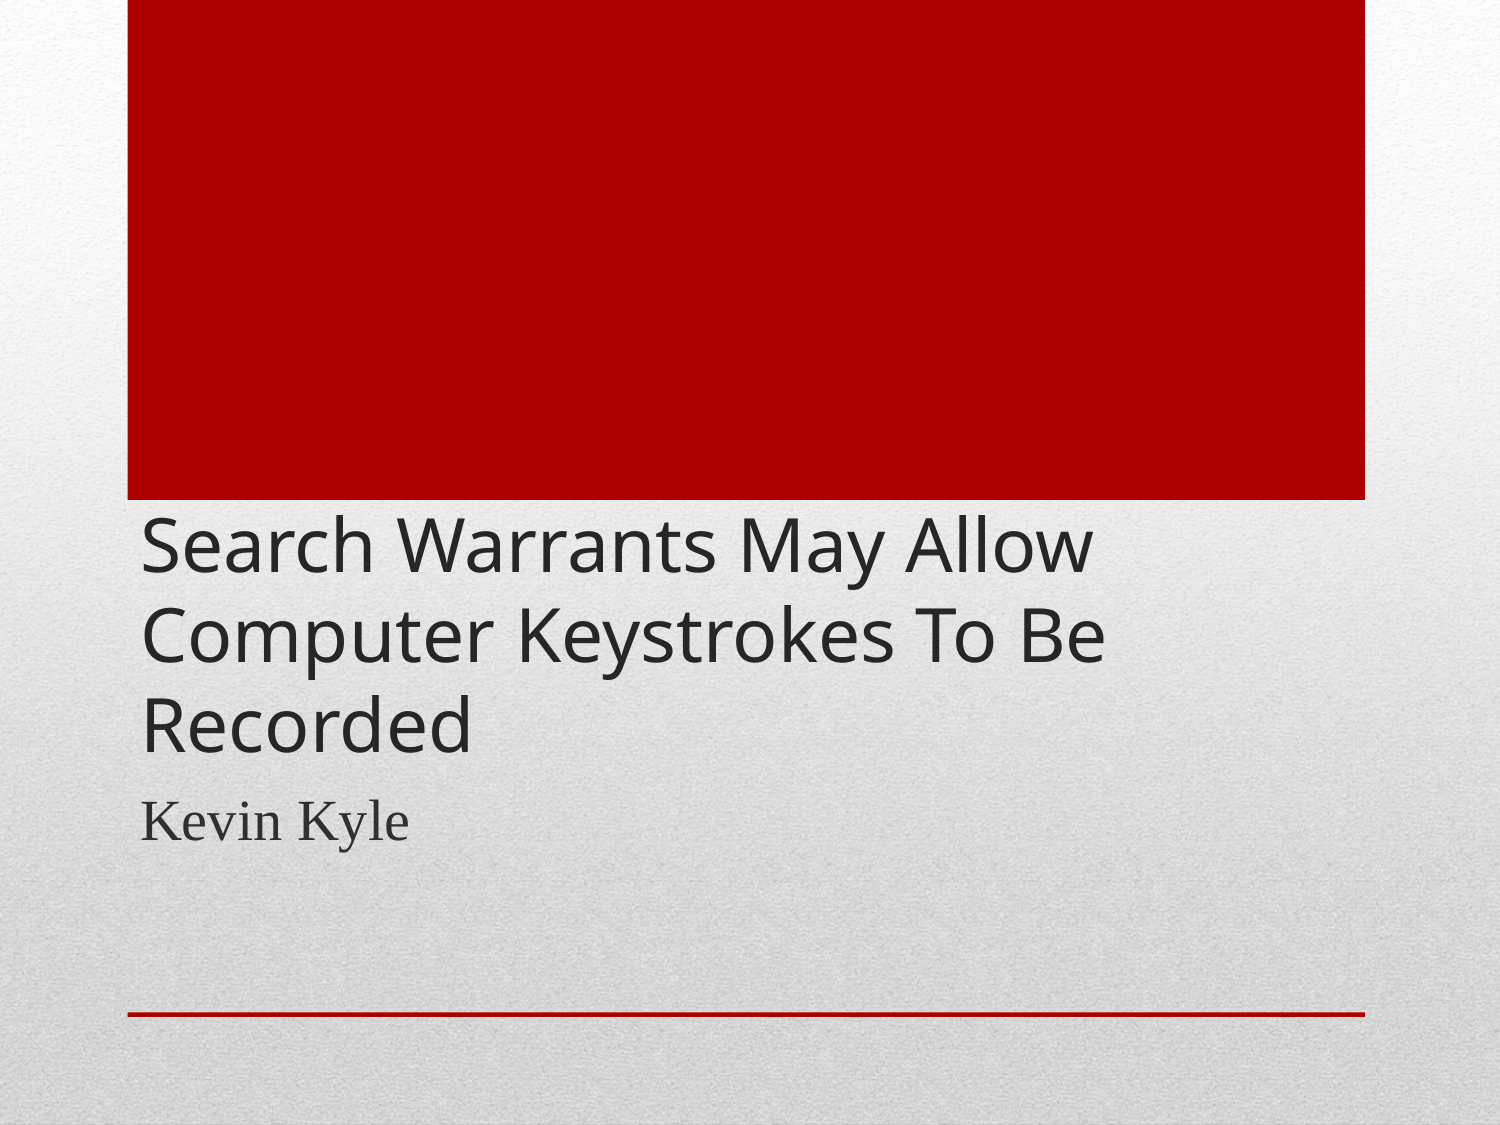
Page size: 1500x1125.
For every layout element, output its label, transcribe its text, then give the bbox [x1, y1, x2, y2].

title Search Warrants May Allow Computer Keystrokes To Be Recorded [125, 525, 1363, 775]
subtitle Kevin Kyle [125, 774, 1250, 938]
